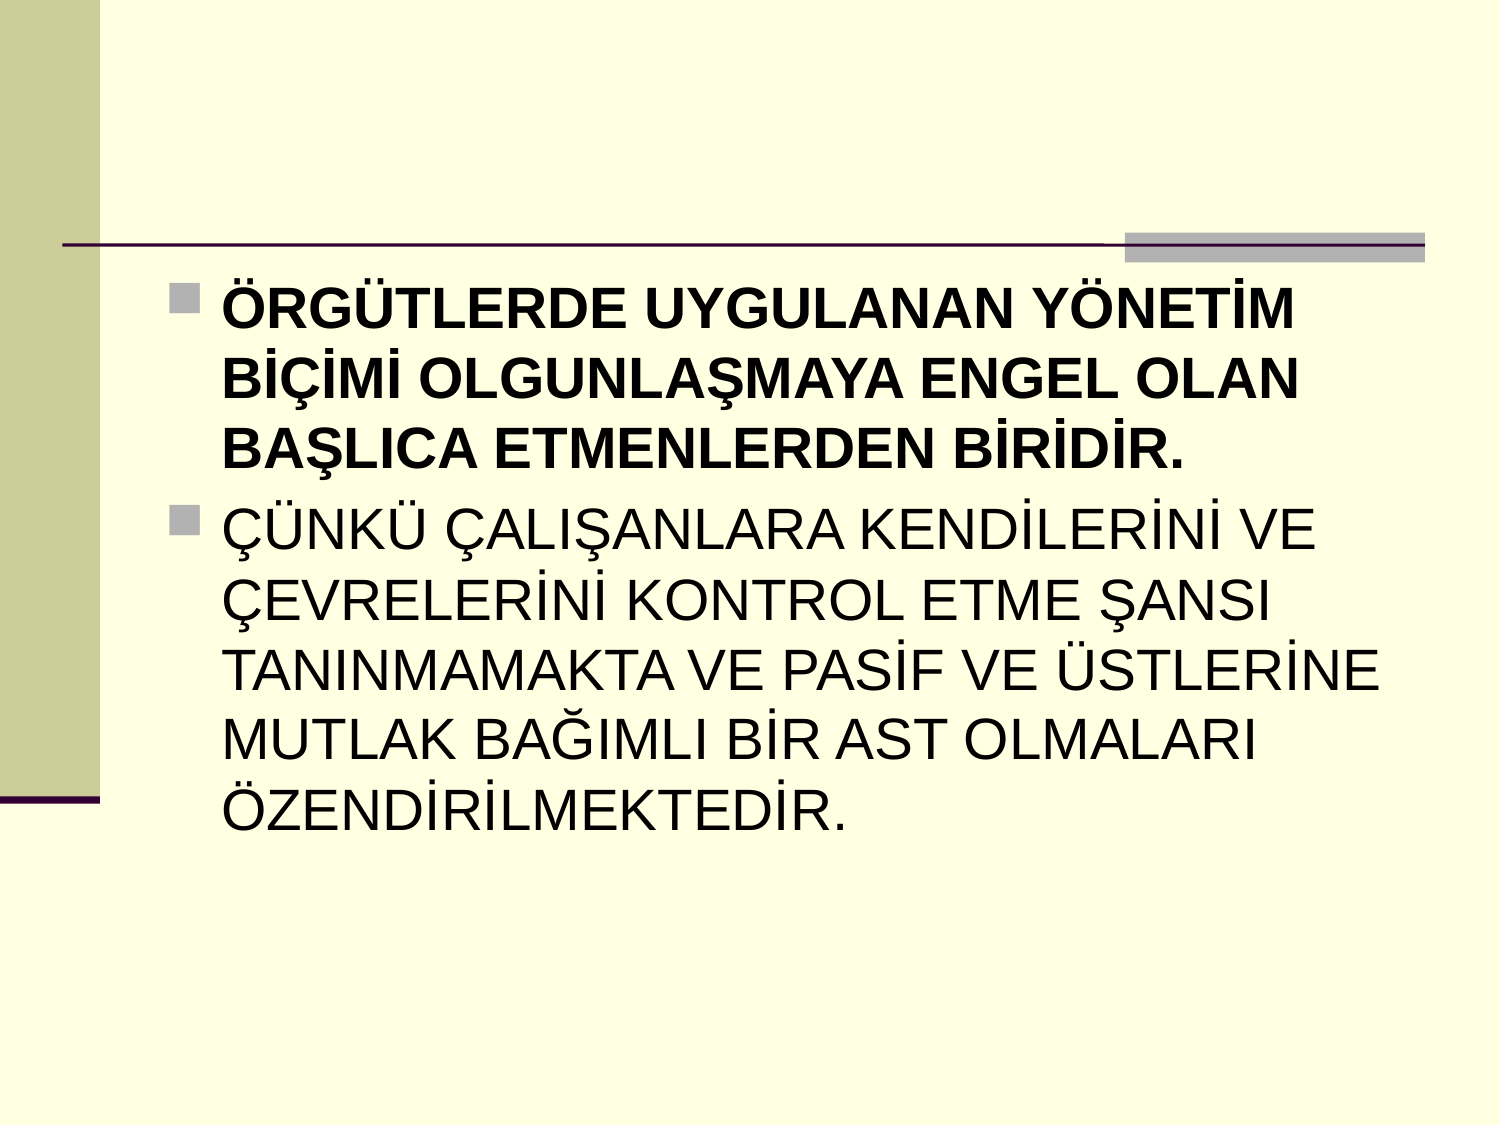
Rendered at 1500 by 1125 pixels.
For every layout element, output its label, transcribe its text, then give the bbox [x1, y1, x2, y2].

list ÖRGÜTLERDE UYGULANAN YÖNETİM BİÇİMİ OLGUNLAŞMAYA ENGEL OLAN BAŞLICA ETMENLERDEN BİRİDİR. ÇÜNKÜ ÇALIŞANLARA KENDİLERİNİ VE ÇEVRELERİNİ KONTROL ETME ŞANSI TANINMAMAKTA VE PASİF VE ÜSTLERİNE MUTLAK BAĞIMLI BİR AST OLMALARI ÖZENDİRİLMEKTEDİR. [149, 262, 1426, 1006]
